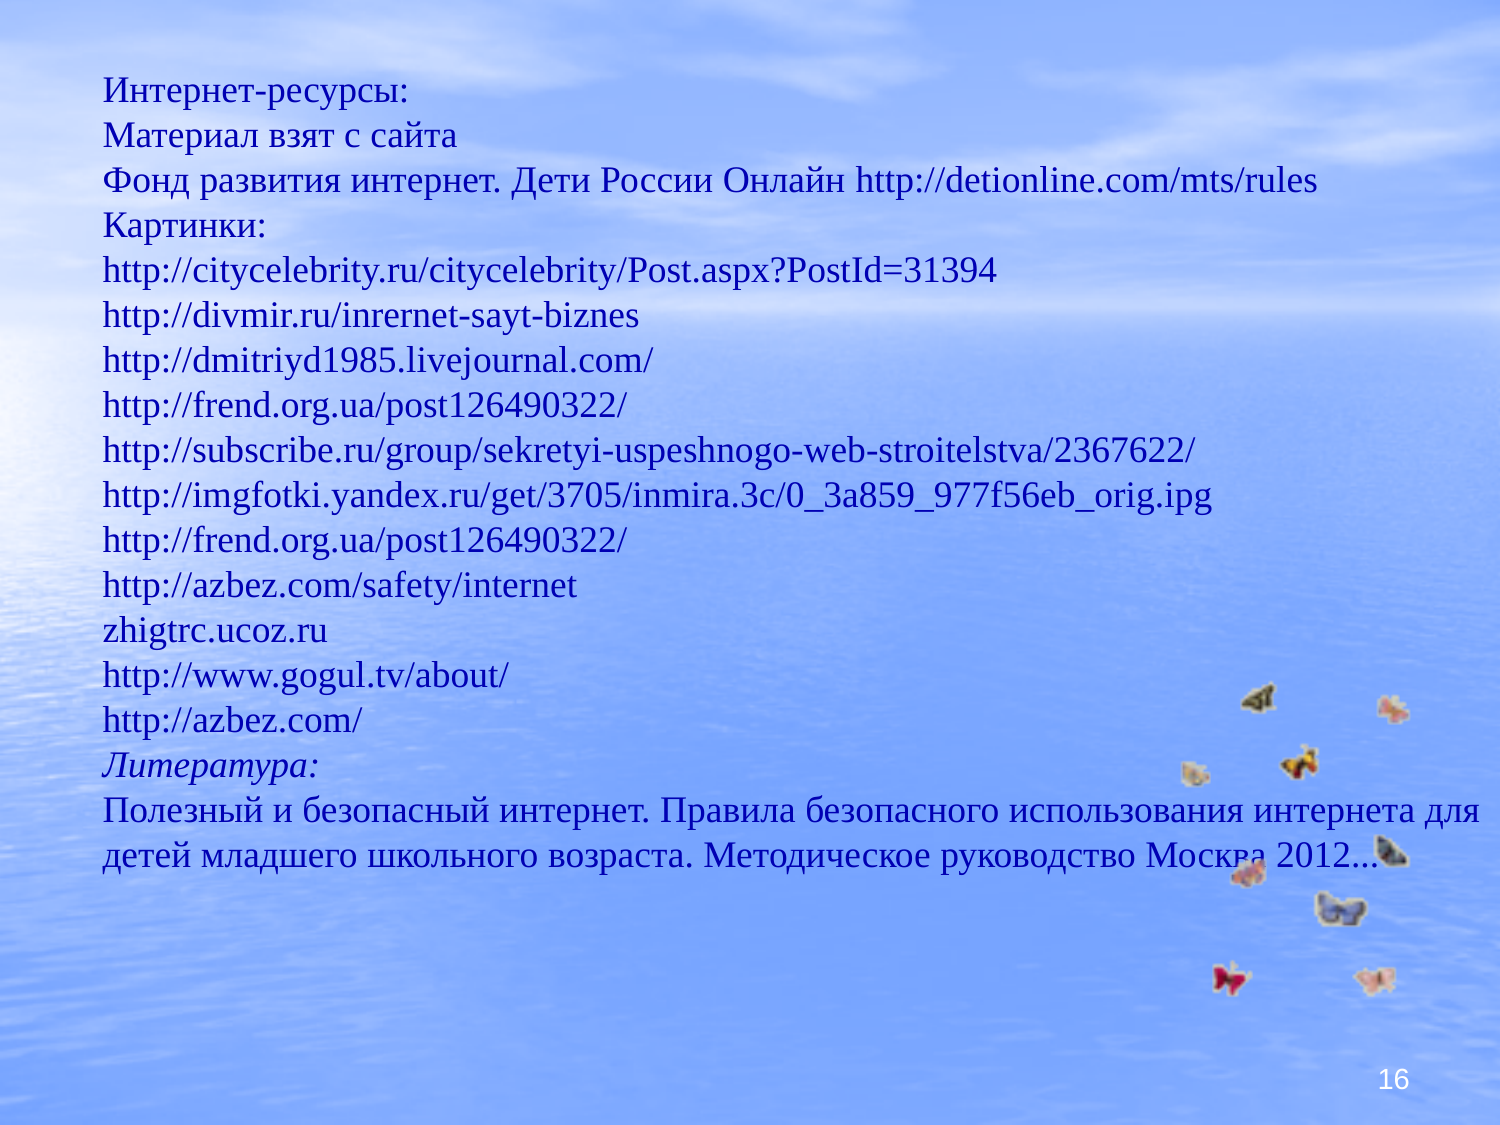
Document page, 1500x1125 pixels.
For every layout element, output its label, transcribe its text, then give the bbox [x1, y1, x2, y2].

slide_number 16 [1074, 1024, 1426, 1103]
picture [1162, 662, 1435, 1047]
title Интернет-ресурсы: Материал взят с сайта Фонд развития интернет. Дети России Онлайн http://detionline.com/mts/rules Картинки: http://citycelebrity.ru/citycelebrity/Post.aspx?PostId=31394 http://divmir.ru/inrernet-sayt-biznes http://dmitriyd1985.livejournal.com/ http://frend.org.ua/post126490322/ http://subscribe.ru/group/sekretyi-uspeshnogo-web-stroitelstva/2367622/ http://imgfotki.yandex.ru/get/3705/inmira.3c/0_3a859_977f56eb_orig.ipg http://frend.org.ua/post126490322/ http://azbez.com/safety/internet zhigtrc.ucoz.ru http://www.gogul.tv/about/ http://azbez.com/ Литература: Полезный и безопасный интернет. Правила безопасного использования интернета для детей младшего школьного возраста. Методическое руководство Москва 2012... [87, 74, 1500, 1001]
